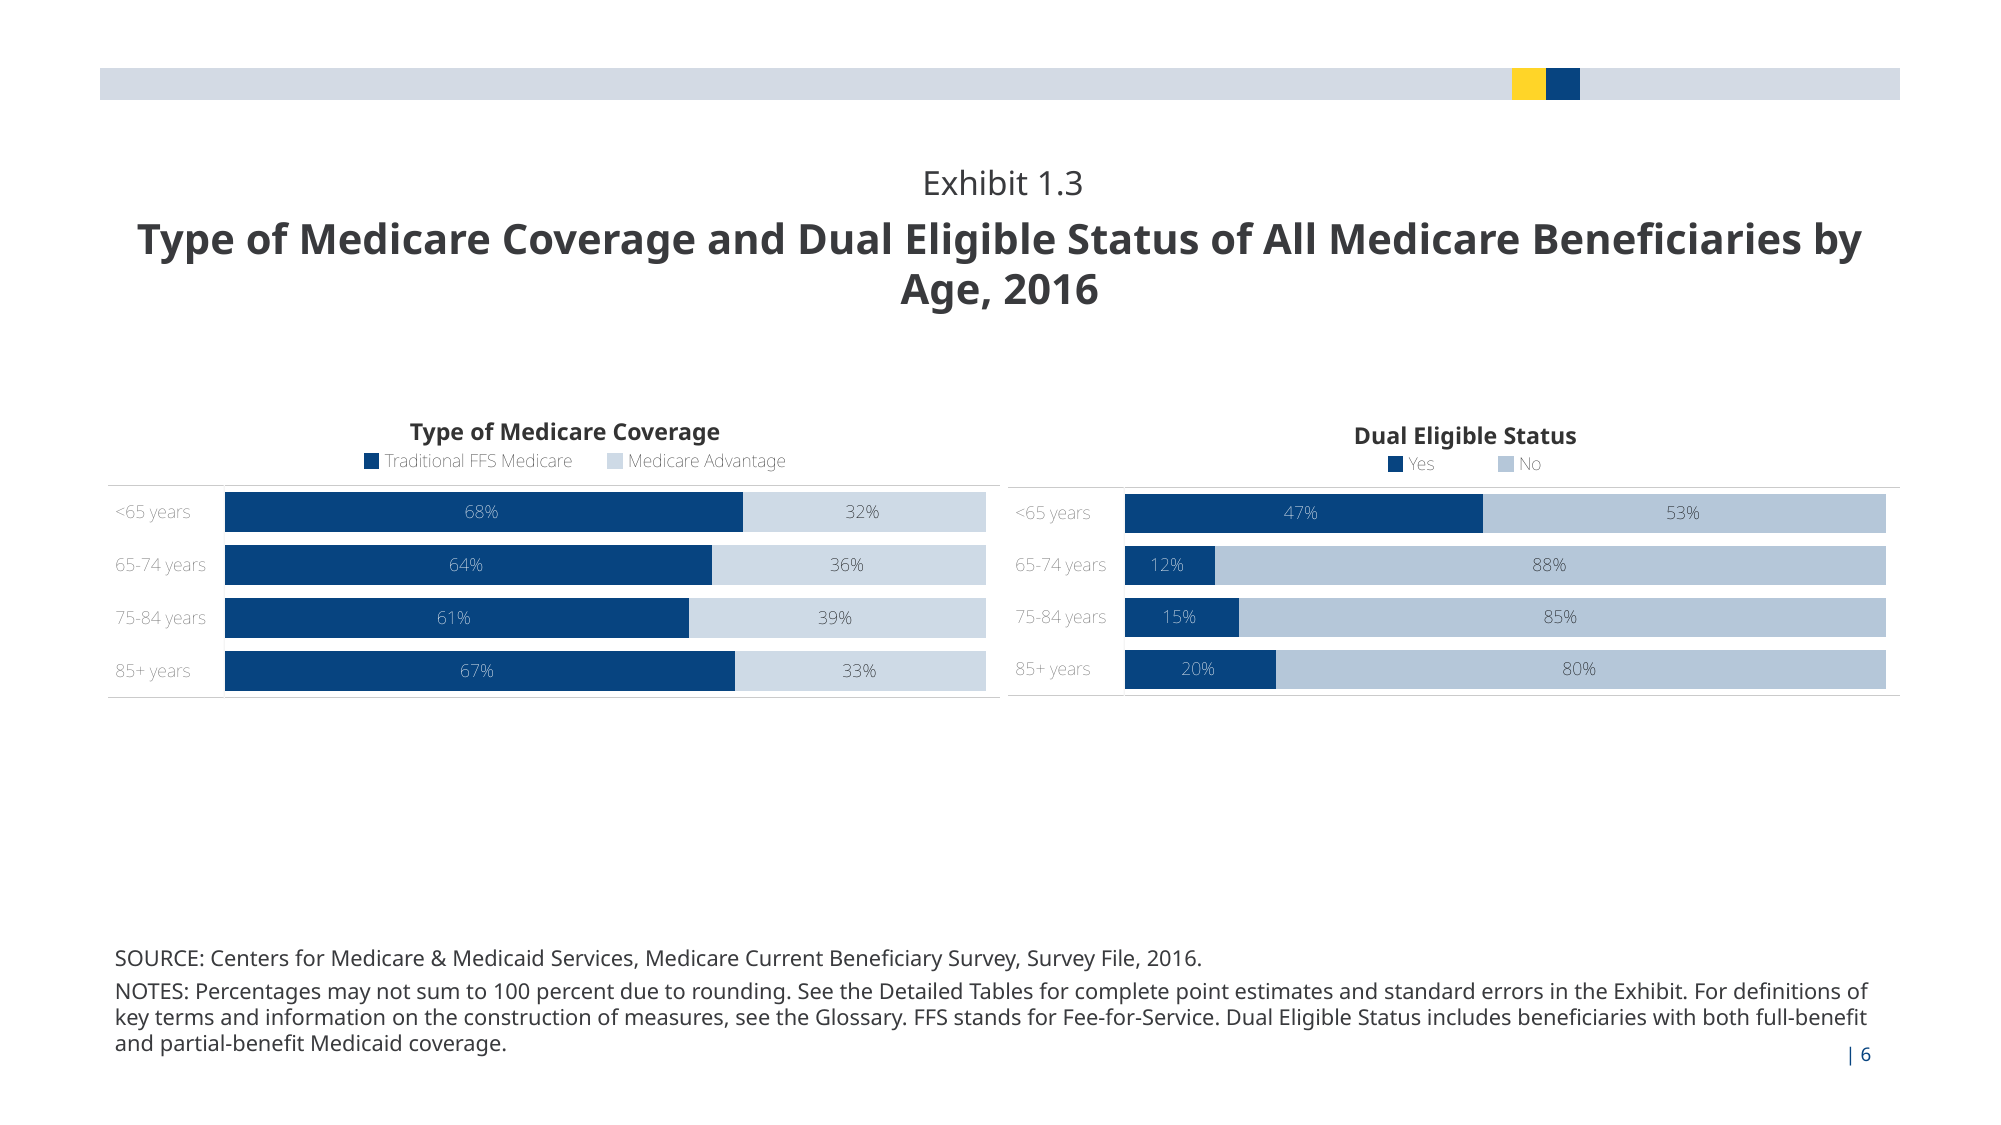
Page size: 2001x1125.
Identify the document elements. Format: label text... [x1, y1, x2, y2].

picture [99, 396, 1901, 722]
list Type of Medicare Coverage and Dual Eligible Status of All Medicare Beneficiaries by Age, 2016 [99, 213, 1900, 300]
title Exhibit 1.3 [99, 154, 1900, 213]
list SOURCE: Centers for Medicare & Medicaid Services, Medicare Current Beneficiary Survey, Survey File, 2016. NOTES: Percentages may not sum to 100 percent due to rounding. See the Detailed Tables for complete point estimates and standard errors in the Exhibit. For definitions of key terms and information on the construction of measures, see the Glossary. FFS stands for Fee-for-Service. Dual Eligible Status includes beneficiaries with both full-benefit and partial-benefit Medicaid coverage. [99, 937, 1900, 1075]
